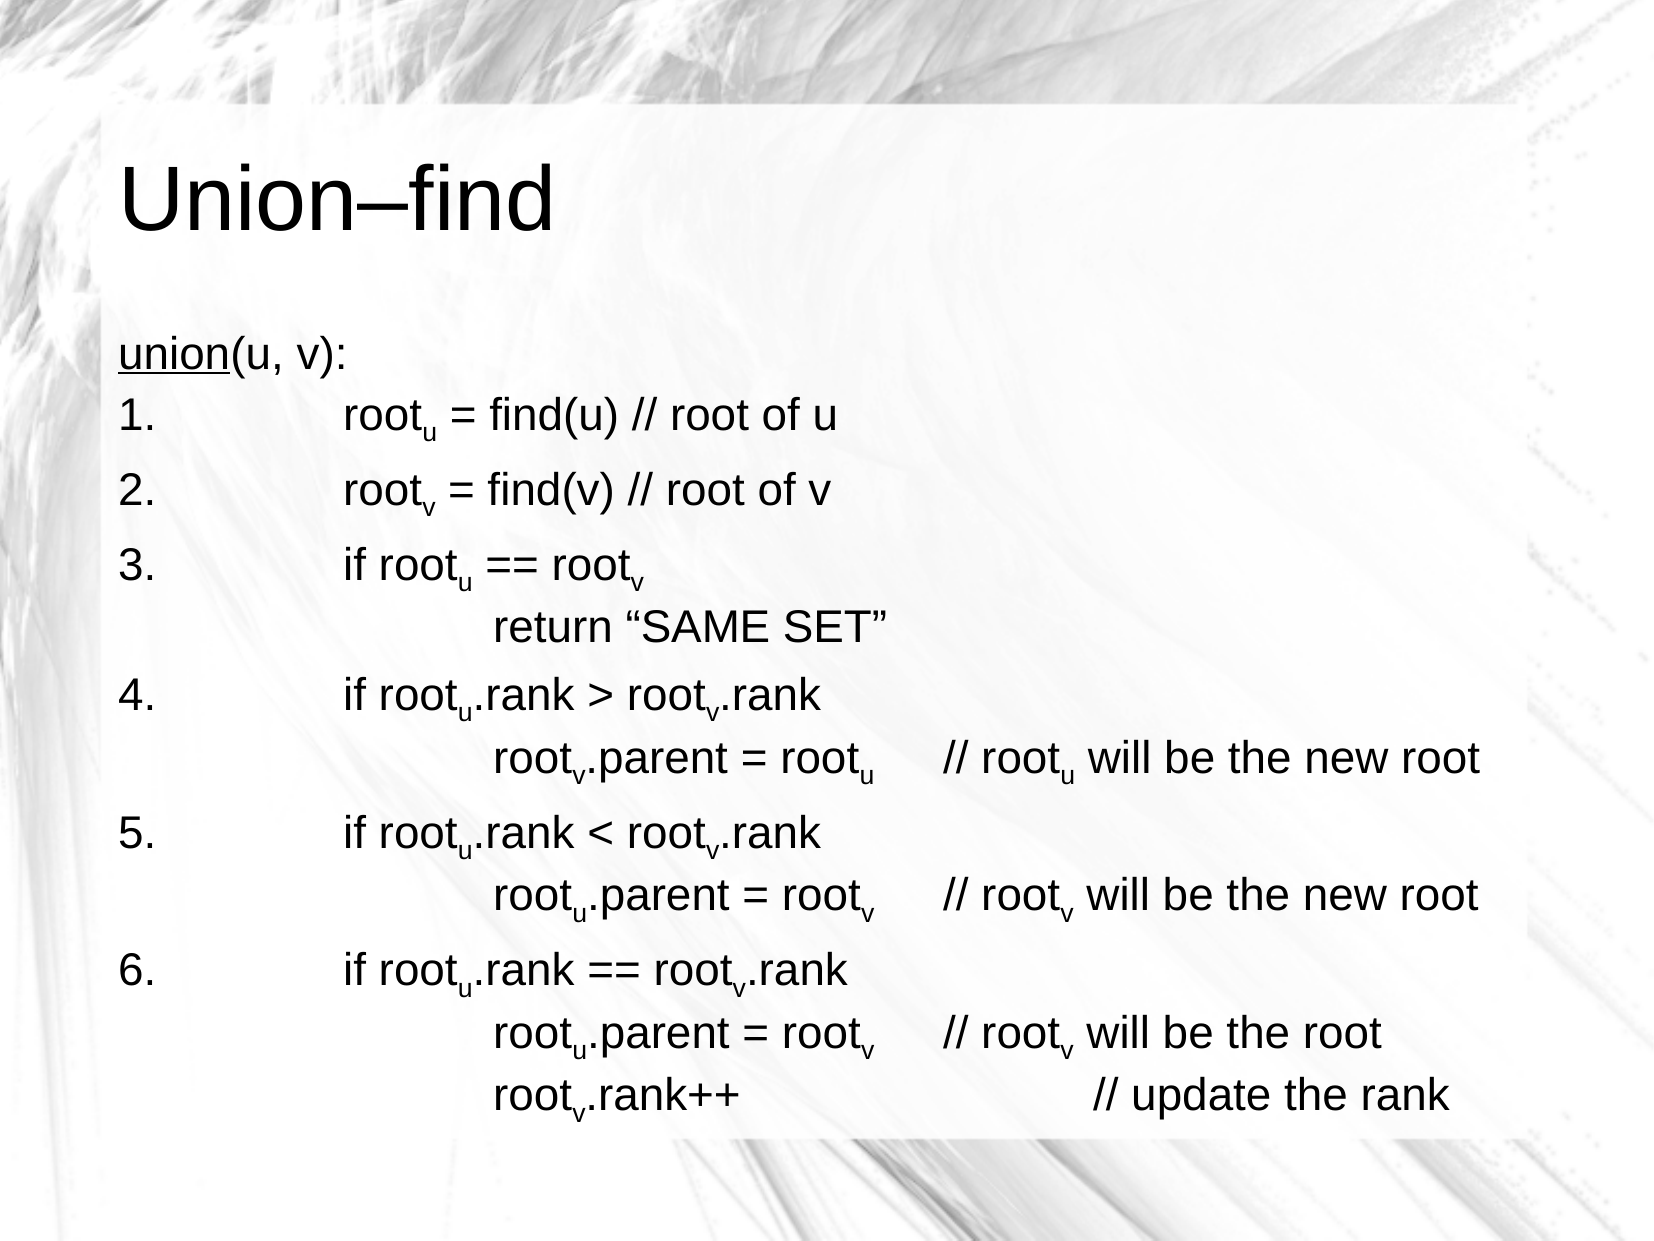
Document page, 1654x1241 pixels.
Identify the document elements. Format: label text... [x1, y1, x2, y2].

picture [0, 0, 1654, 1241]
title Union–find [118, 93, 1506, 299]
list union(u, v): rootu = find(u) // root of u rootv = find(v) // root of v if rootu == rootv return “SAME SET” if rootu.rank > rootv.rank rootv.parent = rootu // rootu will be the new root if rootu.rank < rootv.rank rootu.parent = rootv // rootv will be the new root if rootu.rank == rootv.rank rootu.parent = rootv // rootv will be the root rootv.rank++ // update the rank [118, 319, 1571, 1109]
